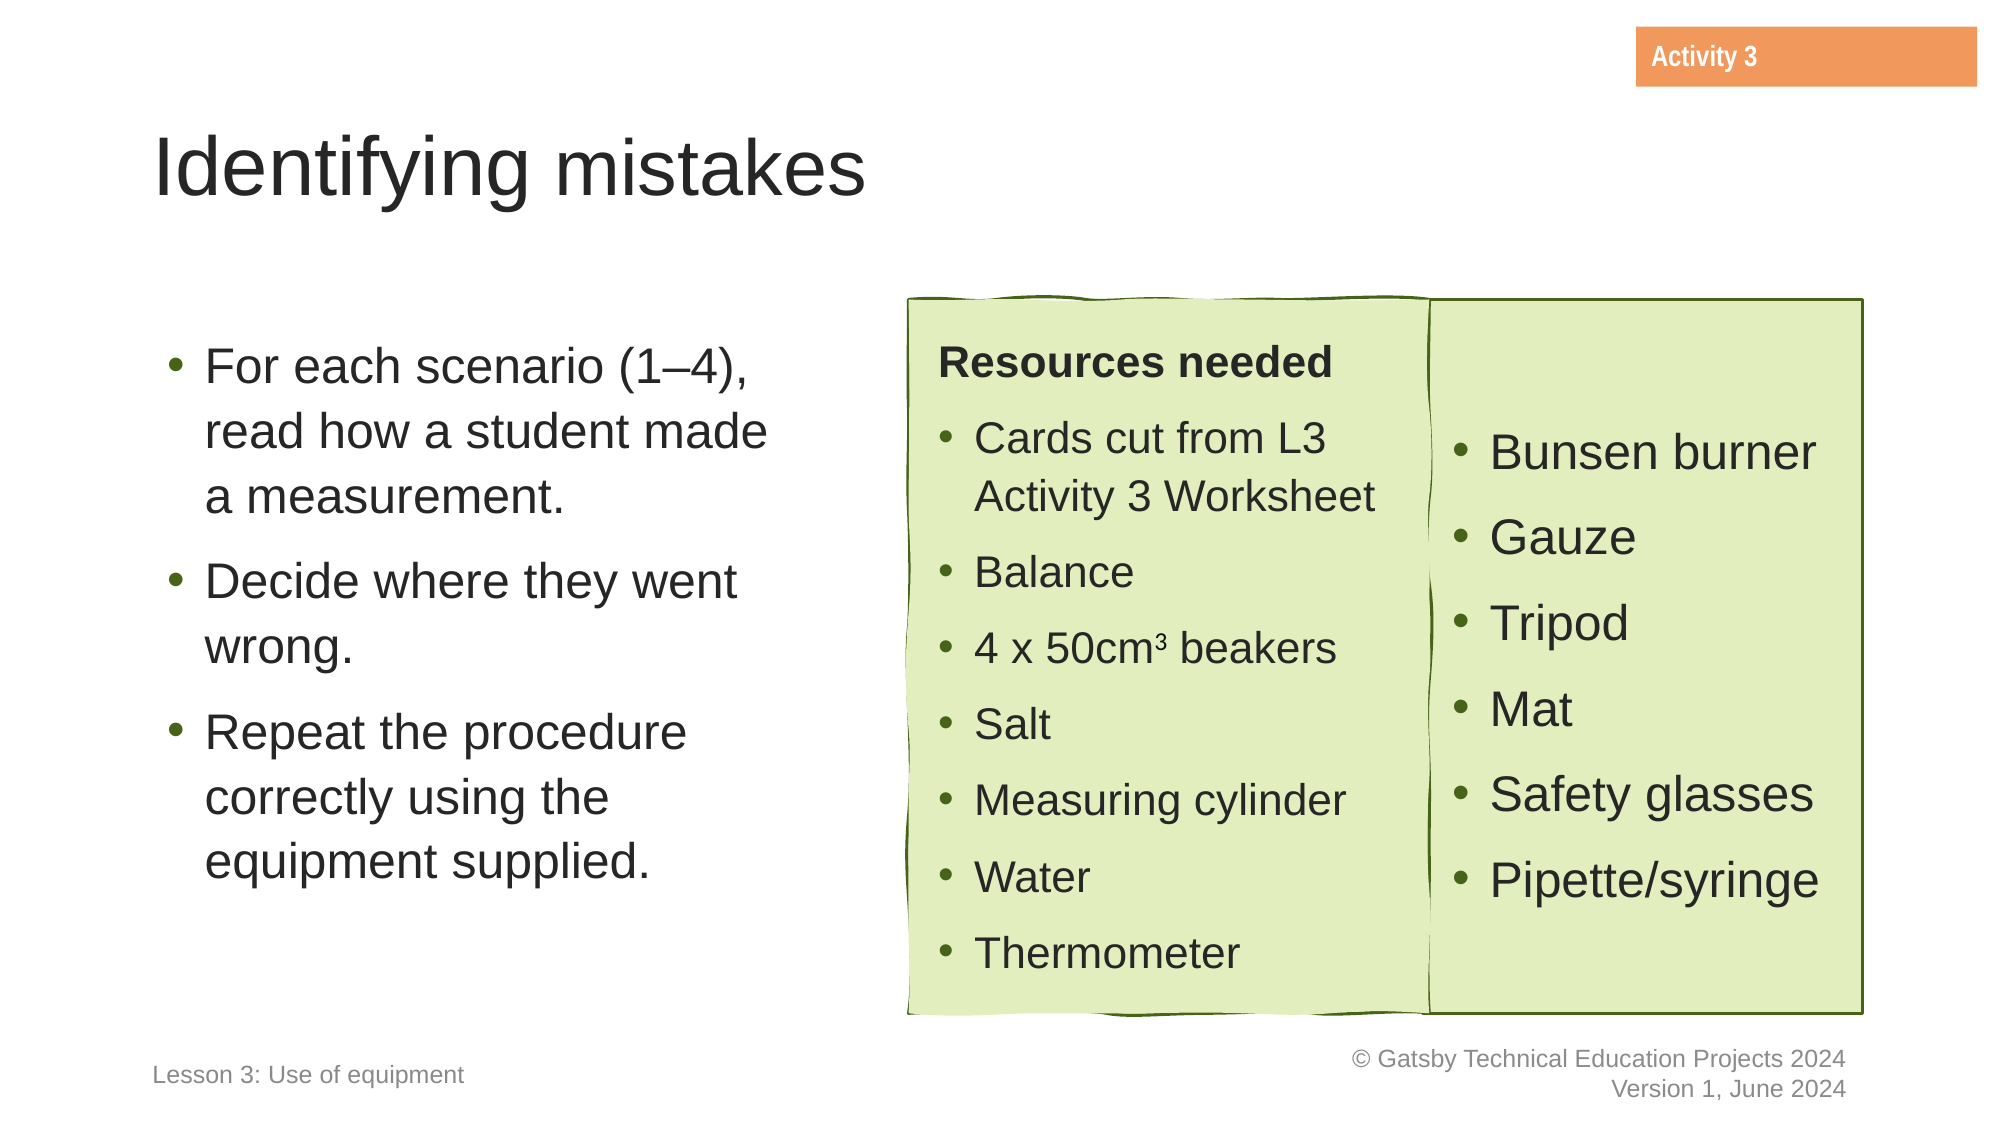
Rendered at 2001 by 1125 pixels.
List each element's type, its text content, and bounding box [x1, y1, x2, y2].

list Lesson 3: Use of equipment [137, 1042, 829, 1103]
text_box Resources needed Cards cut from L3 Activity 3 Worksheet Balance 4 x 50cm3 beakers Salt Measuring cylinder Water Thermometer [905, 296, 1432, 1016]
list For each scenario (1–4), read how a student made a measurement. Decide where they went wrong. Repeat the procedure correctly using the equipment supplied. [137, 299, 816, 1014]
list Bunsen burner Gauze Tripod Mat Safety glasses Pipette/syringe [1421, 298, 1864, 1015]
list Activity 3 [1636, 26, 1978, 87]
title Identifying mistakes [137, 59, 1863, 278]
